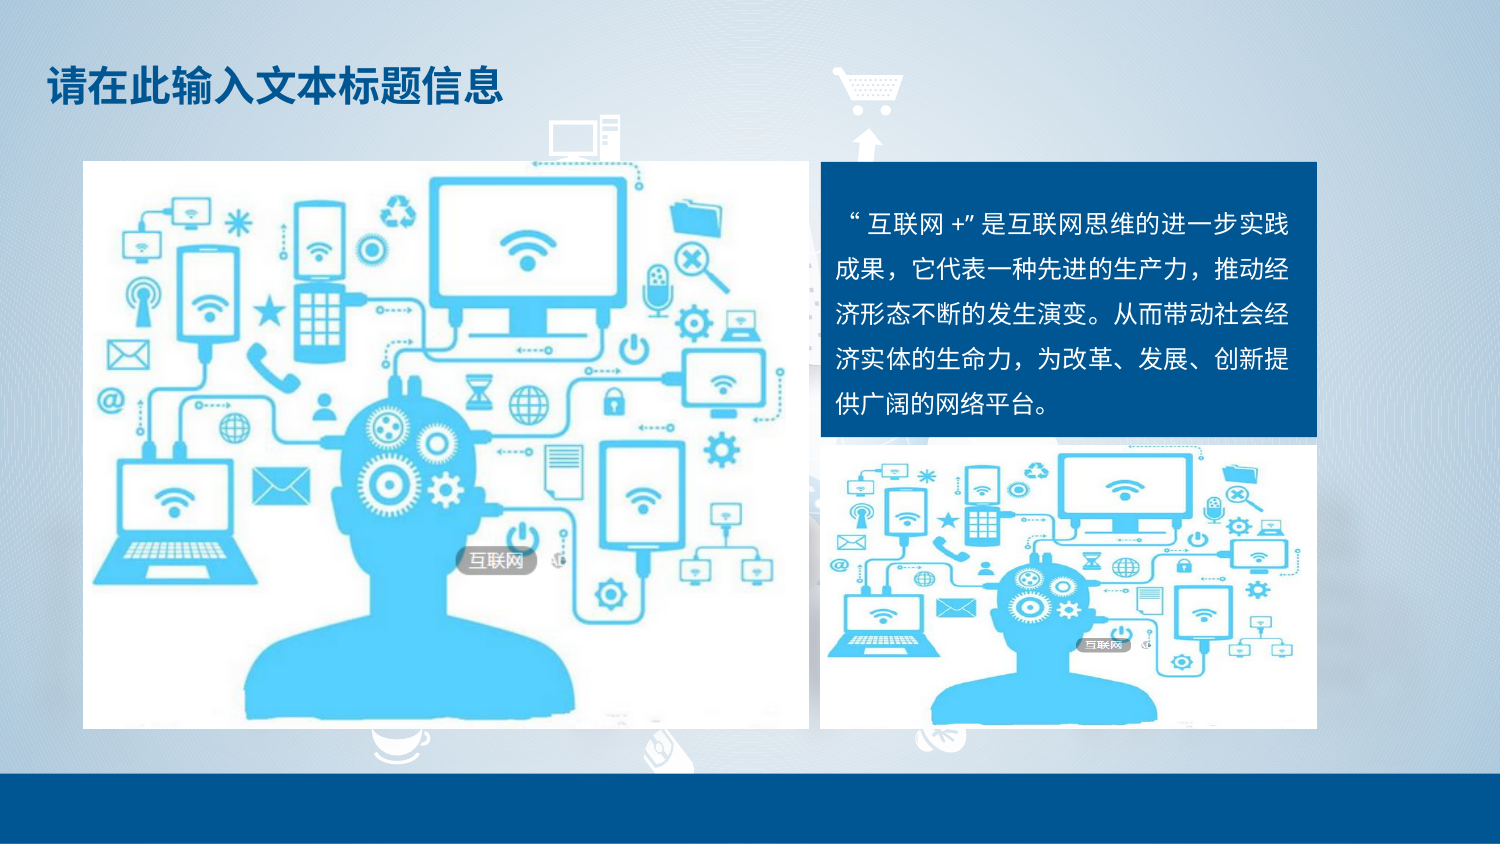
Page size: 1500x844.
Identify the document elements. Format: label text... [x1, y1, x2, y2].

picture [82, 161, 810, 730]
text_box [819, 160, 1319, 439]
text_box “互联网+”是互联网思维的进一步实践成果，它代表一种先进的生产力，推动经济形态不断的发生演变。从而带动社会经济实体的生命力，为改革、发展、创新提供广阔的网络平台。 [820, 186, 1306, 426]
picture [820, 445, 1318, 730]
